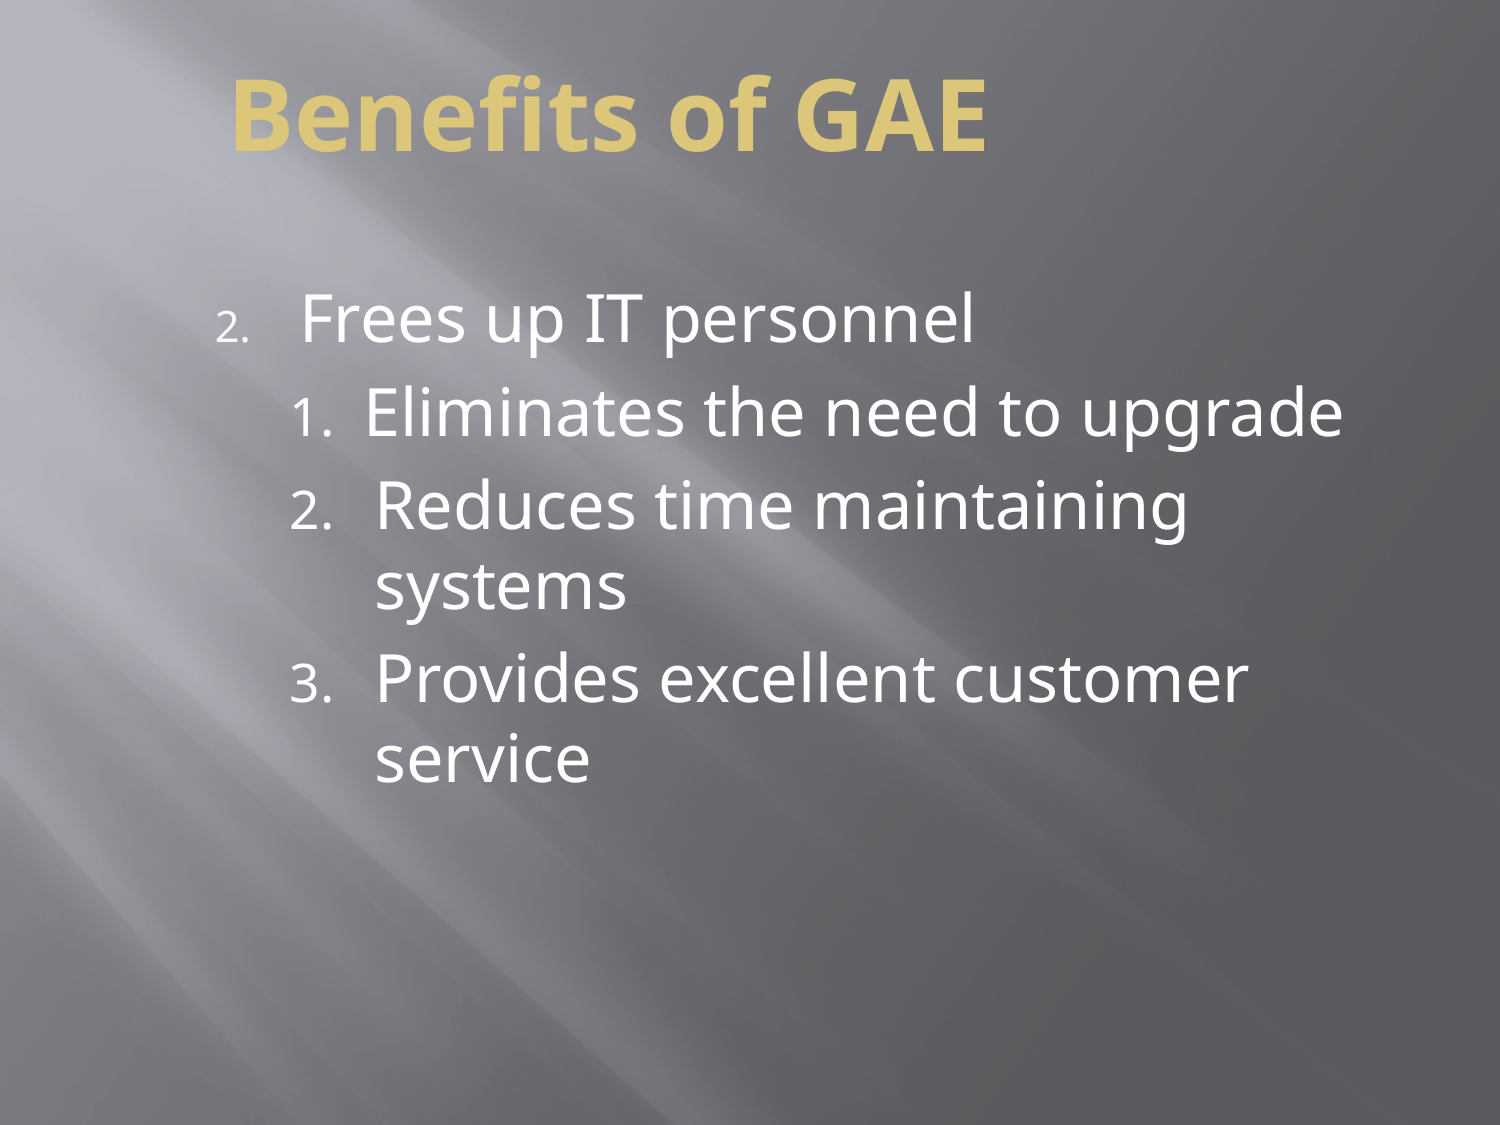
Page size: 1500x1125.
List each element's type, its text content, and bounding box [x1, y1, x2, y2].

title Benefits of GAE [212, 0, 1225, 171]
list Frees up IT personnel Eliminates the need to upgrade Reduces time maintaining systems Provides excellent customer service [200, 174, 1413, 1025]
